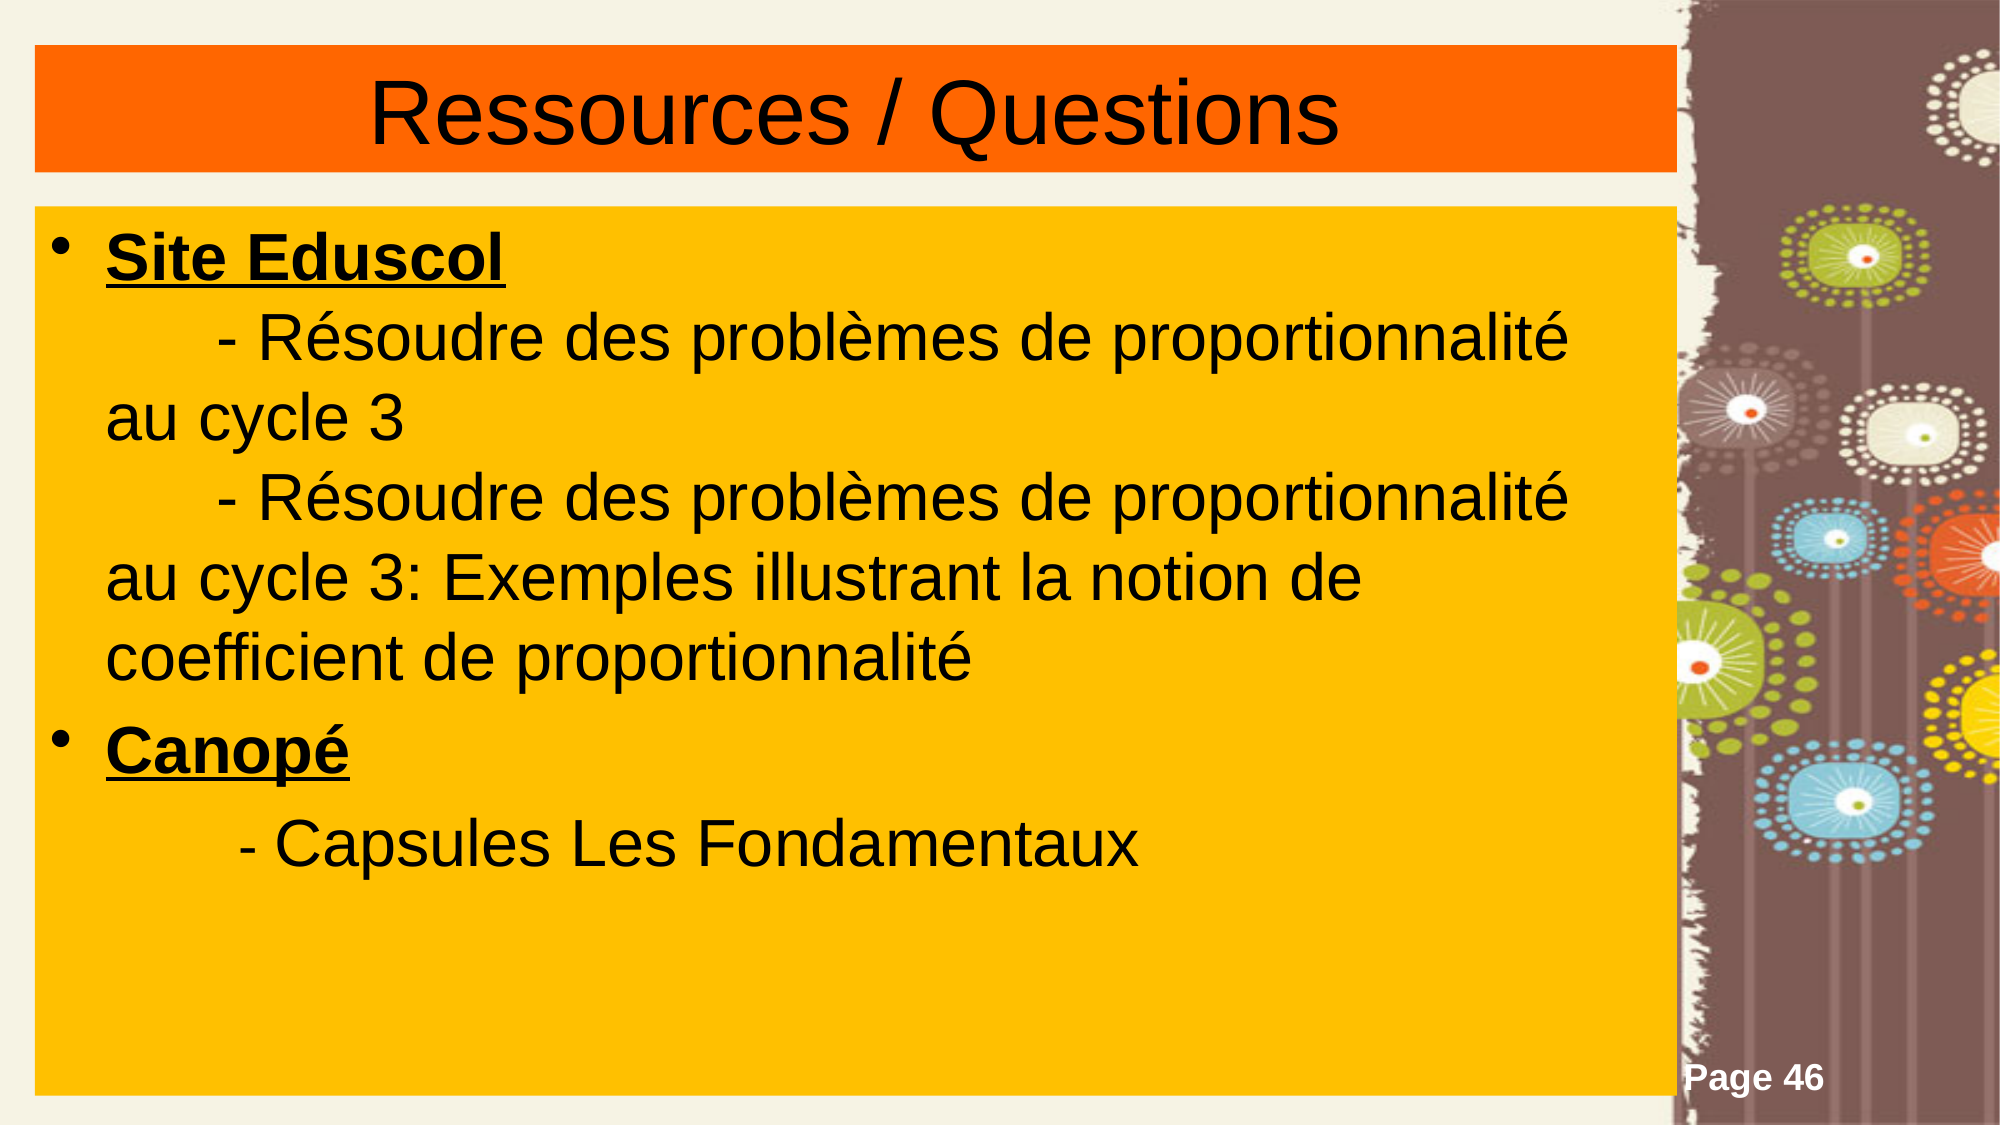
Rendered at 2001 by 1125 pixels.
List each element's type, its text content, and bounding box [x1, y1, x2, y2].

picture [0, 0, 2000, 1125]
title Ressources / Questions [34, 45, 1677, 173]
list Site Eduscol - Résoudre des problèmes de proportionnalité au cycle 3 - Résoudre des problèmes de proportionnalité au cycle 3: Exemples illustrant la notion de coefficient de proportionnalité Canopé - Capsules Les Fondamentaux [34, 206, 1677, 1096]
